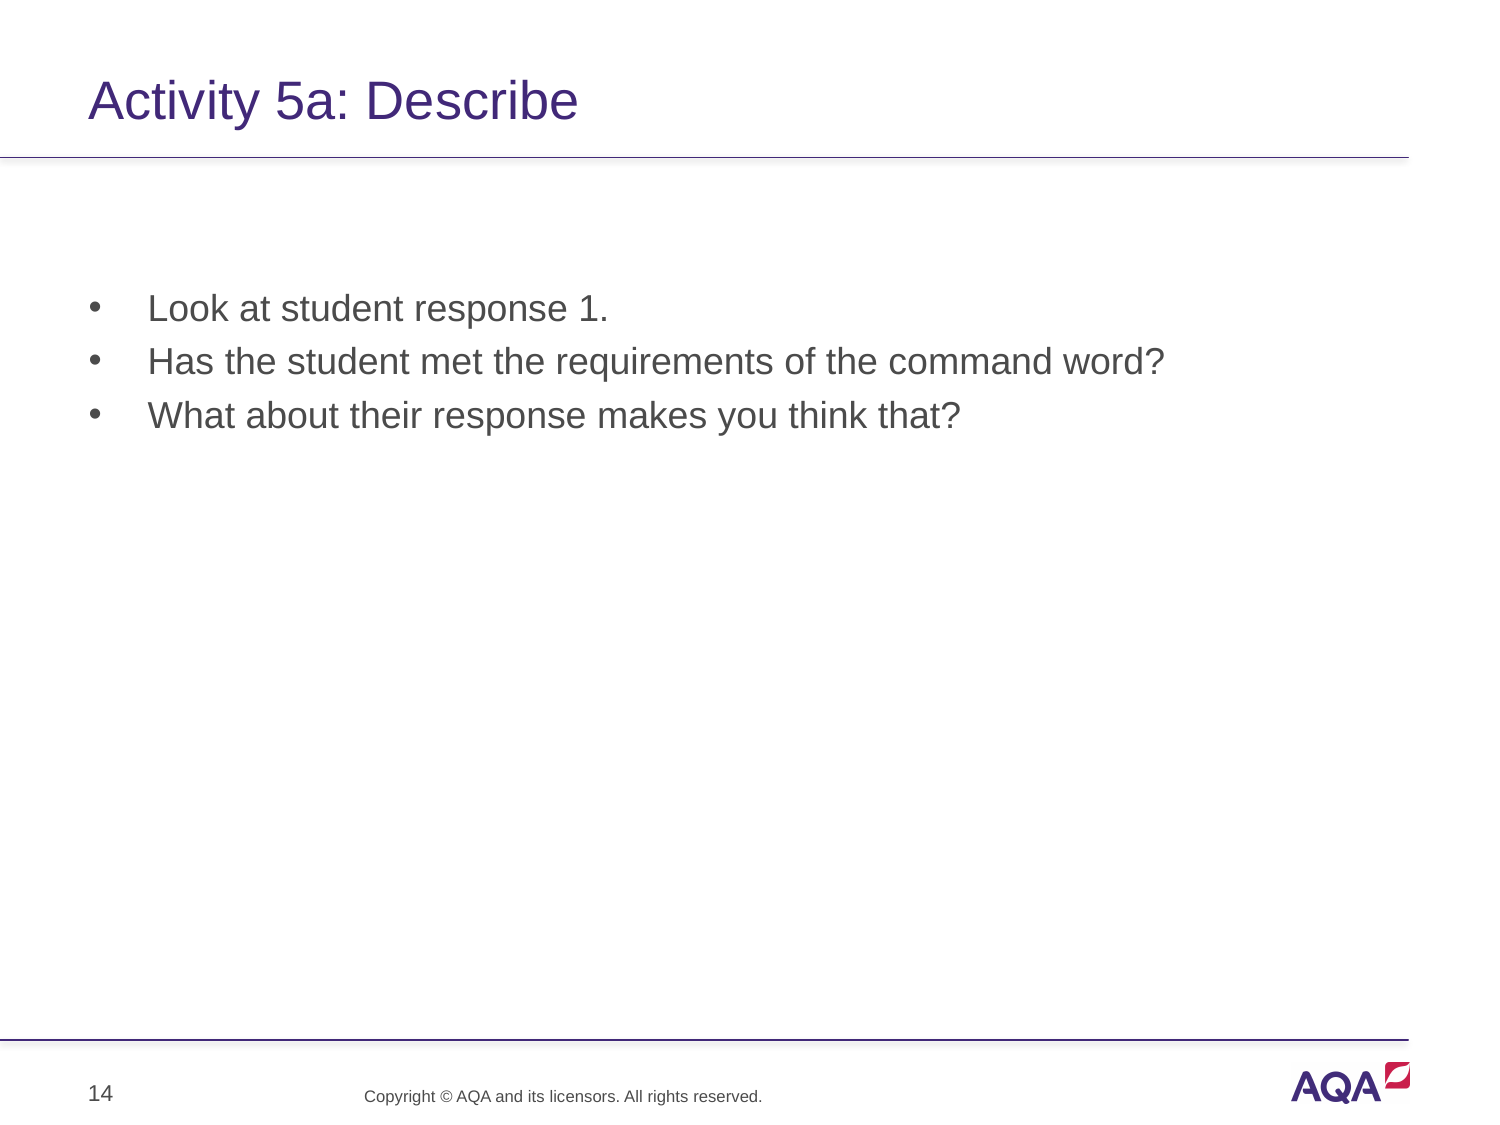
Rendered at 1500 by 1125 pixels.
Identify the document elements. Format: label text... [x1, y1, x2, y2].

slide_number 14 [72, 1062, 188, 1123]
picture [1291, 1062, 1410, 1104]
list Look at student response 1. Has the student met the requirements of the command word? What about their response makes you think that? [88, 284, 1409, 1007]
title Activity 5a: Describe [88, 72, 1409, 144]
footer Copyright © AQA and its licensors. All rights reserved. [324, 1084, 764, 1124]
